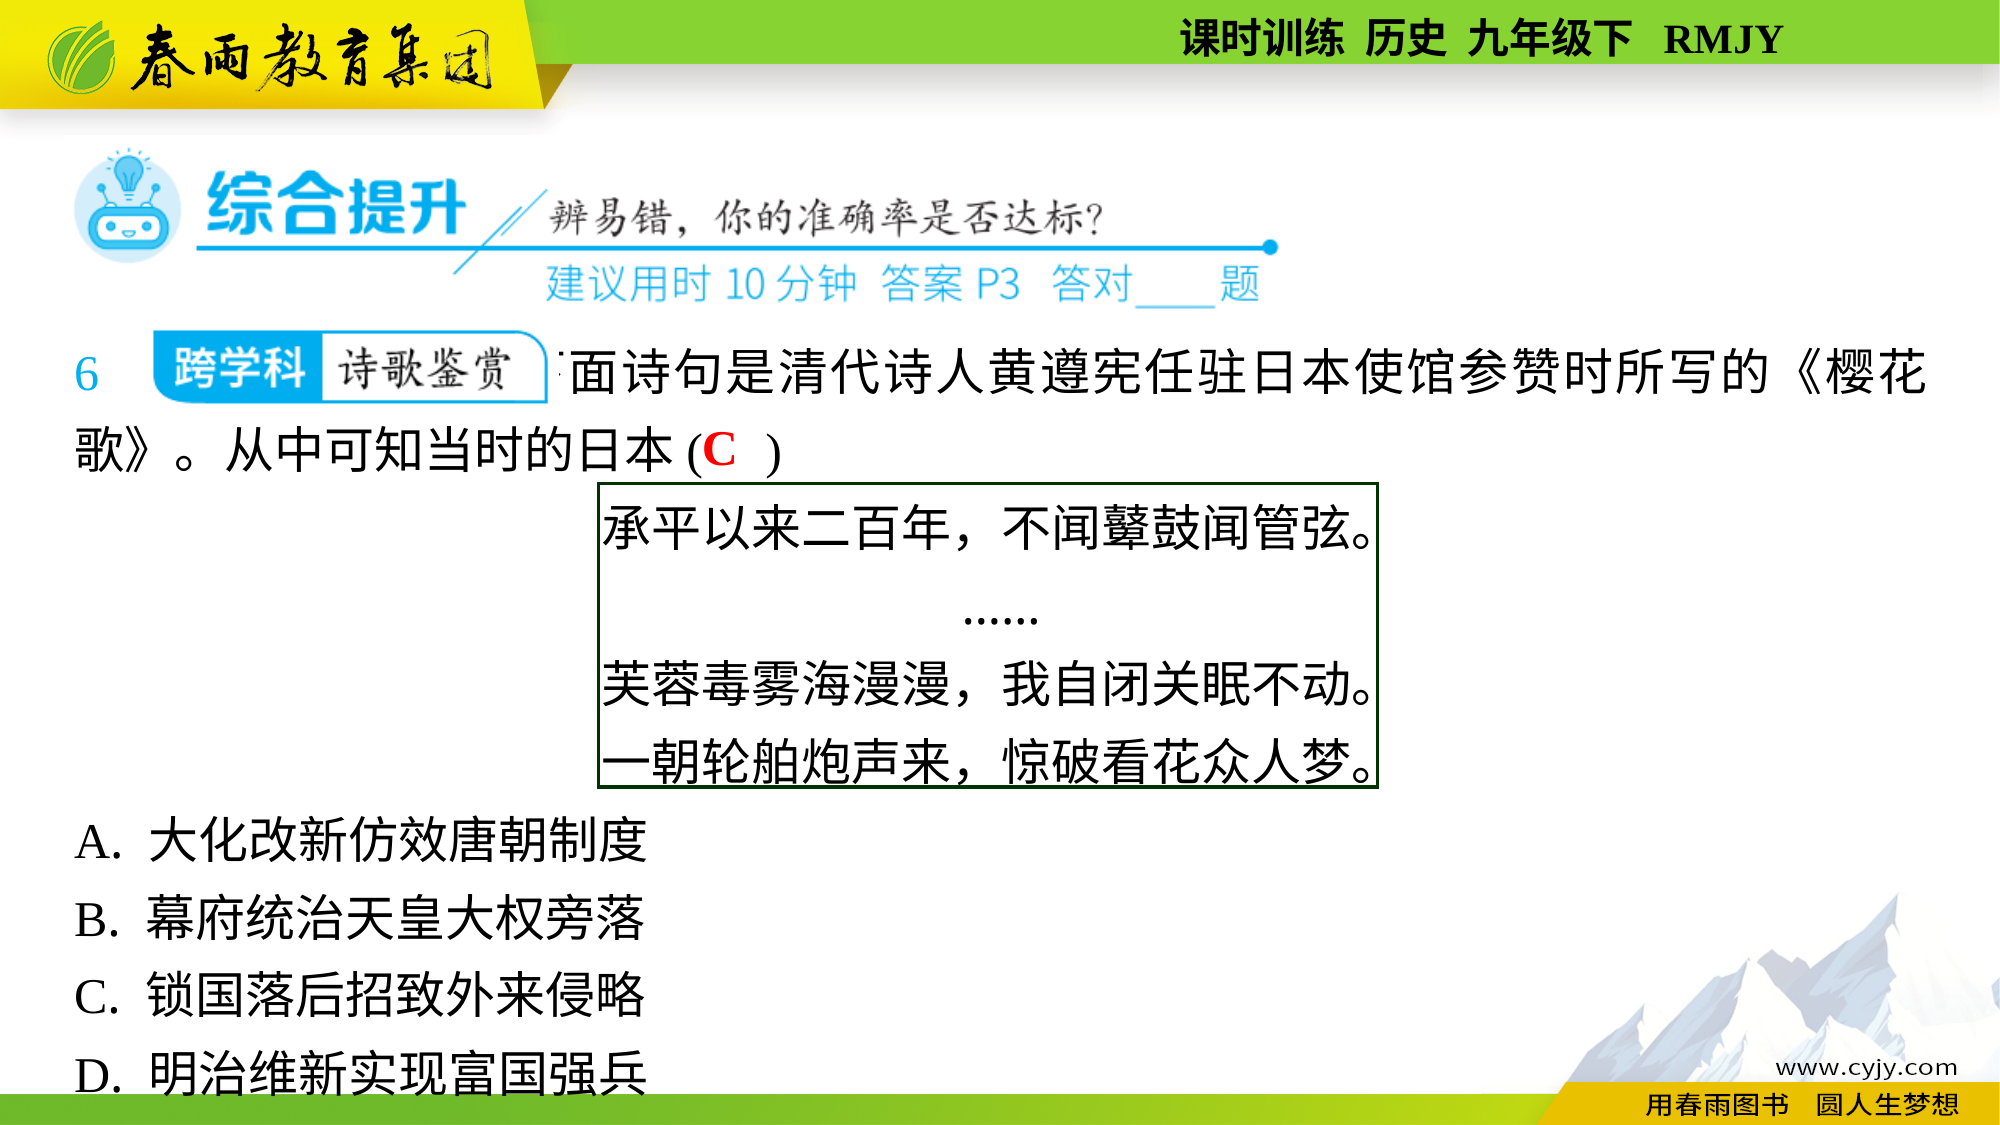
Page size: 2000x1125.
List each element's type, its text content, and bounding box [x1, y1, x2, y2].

picture [0, 0, 2000, 1125]
list 6 下面诗句是清代诗人黄遵宪任驻日本使馆参赞时所写的《樱花歌》。从中可知当时的日本( ) 承平以来二百年，不闻鼙鼓闻管弦。 …… 芙蓉毒雾海漫漫，我自闭关眠不动。 一朝轮舶炮声来，惊破看花众人梦。 A. 大化改新仿效唐朝制度 B. 幕府统治天皇大权旁落 C. 锁国落后招致外来侵略 D. 明治维新实现富国强兵 [59, 314, 1944, 1118]
text_box C [687, 407, 753, 483]
text_box [598, 483, 1378, 788]
